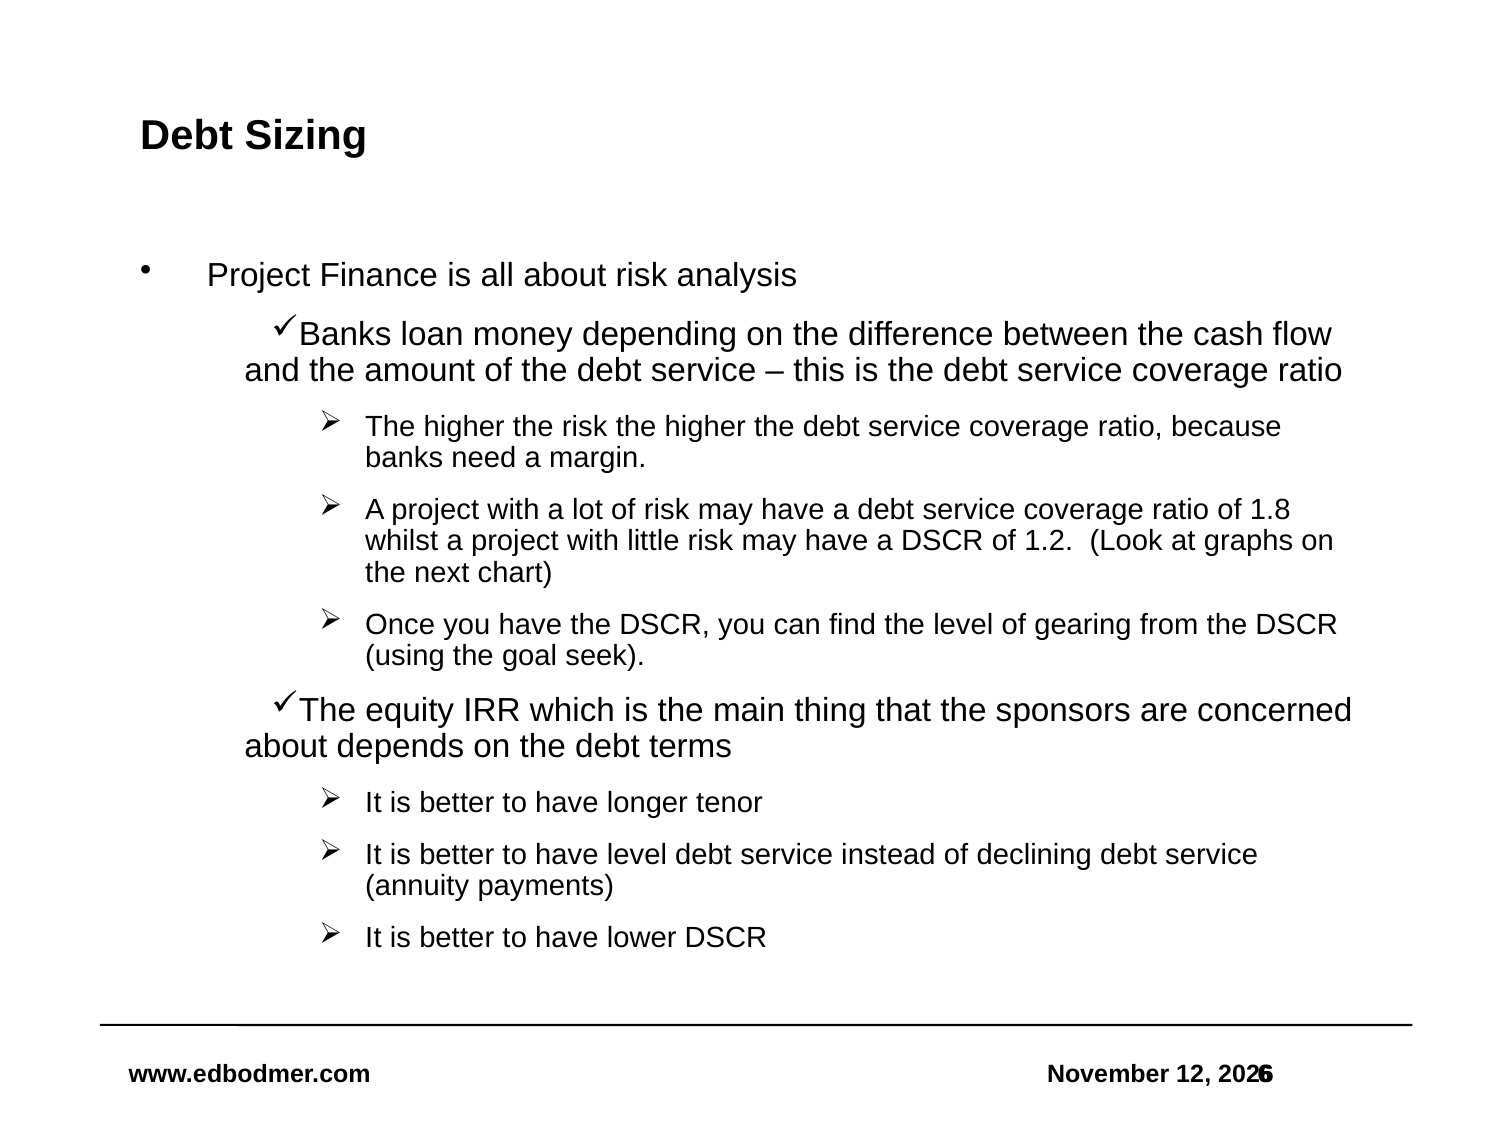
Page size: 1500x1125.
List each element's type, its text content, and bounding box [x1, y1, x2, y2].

list Project Finance is all about risk analysis Banks loan money depending on the difference between the cash flow and the amount of the debt service – this is the debt service coverage ratio The higher the risk the higher the debt service coverage ratio, because banks need a margin. A project with a lot of risk may have a debt service coverage ratio of 1.8 whilst a project with little risk may have a DSCR of 1.2. (Look at graphs on the next chart) Once you have the DSCR, you can find the level of gearing from the DSCR (using the goal seek). The equity IRR which is the main thing that the sponsors are concerned about depends on the debt terms It is better to have longer tenor It is better to have level debt service instead of declining debt service (annuity payments) It is better to have lower DSCR [124, 249, 1376, 1001]
title Debt Sizing [124, 99, 1288, 226]
